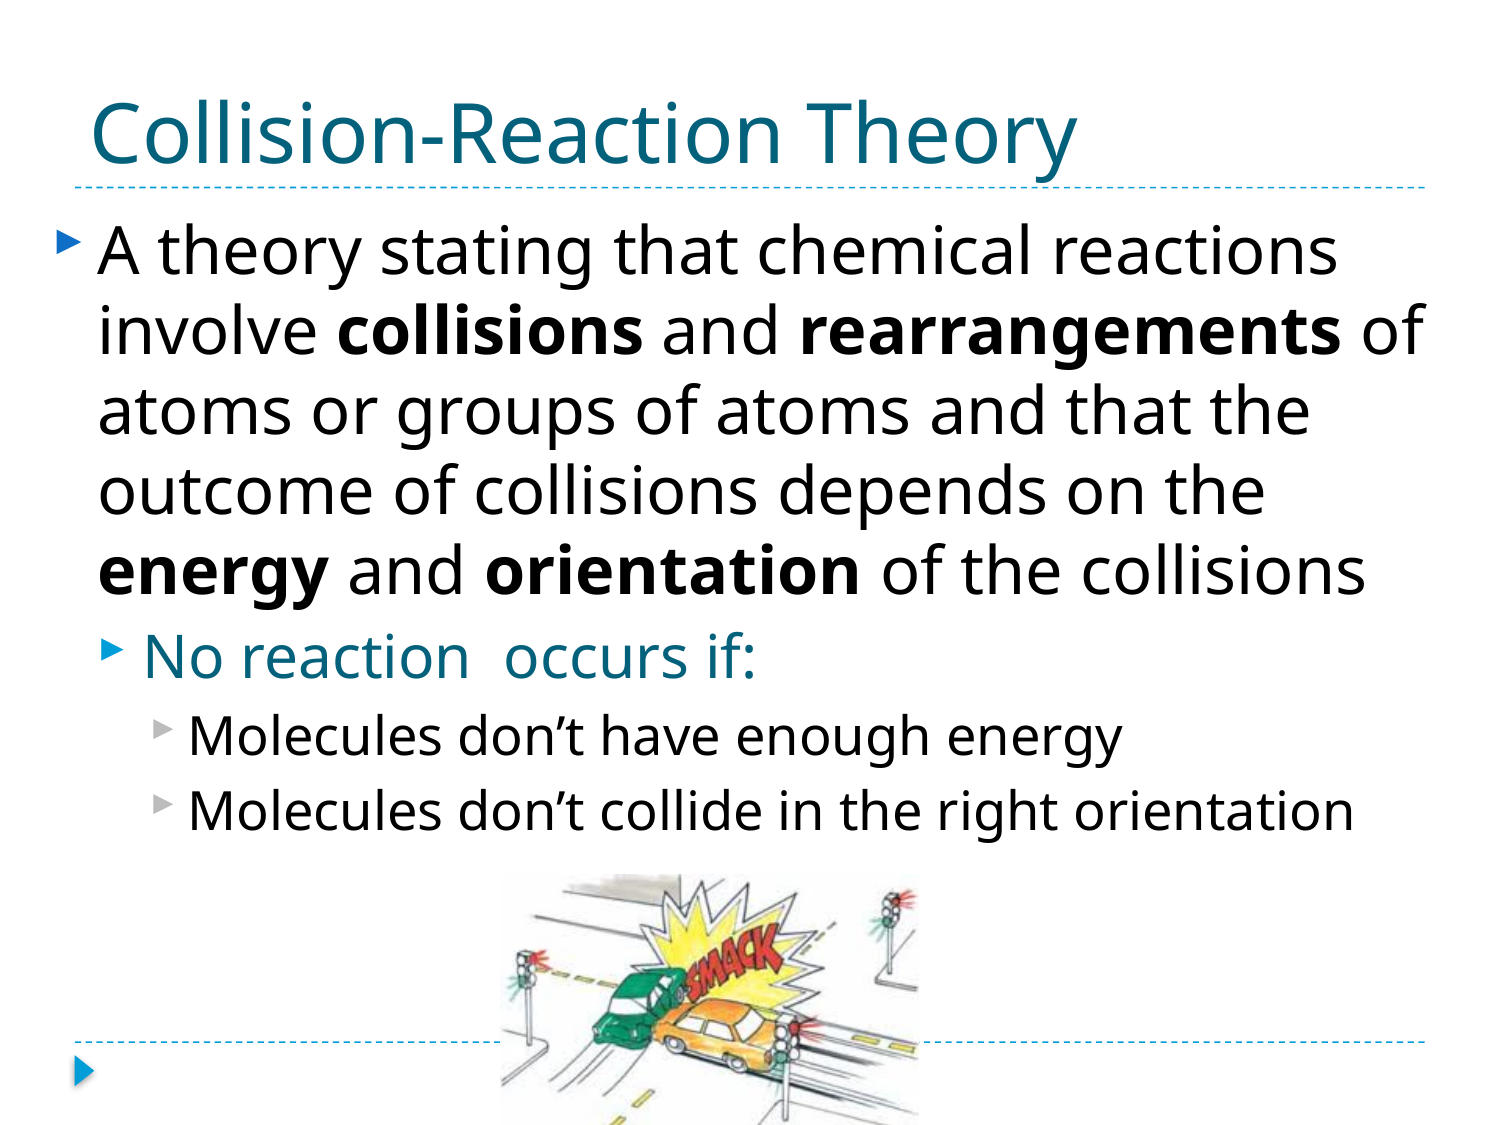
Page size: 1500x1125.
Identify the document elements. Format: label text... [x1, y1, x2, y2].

title Collision-Reaction Theory [75, 24, 1425, 188]
list A theory stating that chemical reactions involve collisions and rearrangements of atoms or groups of atoms and that the outcome of collisions depends on the energy and orientation of the collisions No reaction occurs if: Molecules don’t have enough energy Molecules don’t collide in the right orientation [37, 200, 1463, 1010]
picture [499, 874, 920, 1125]
